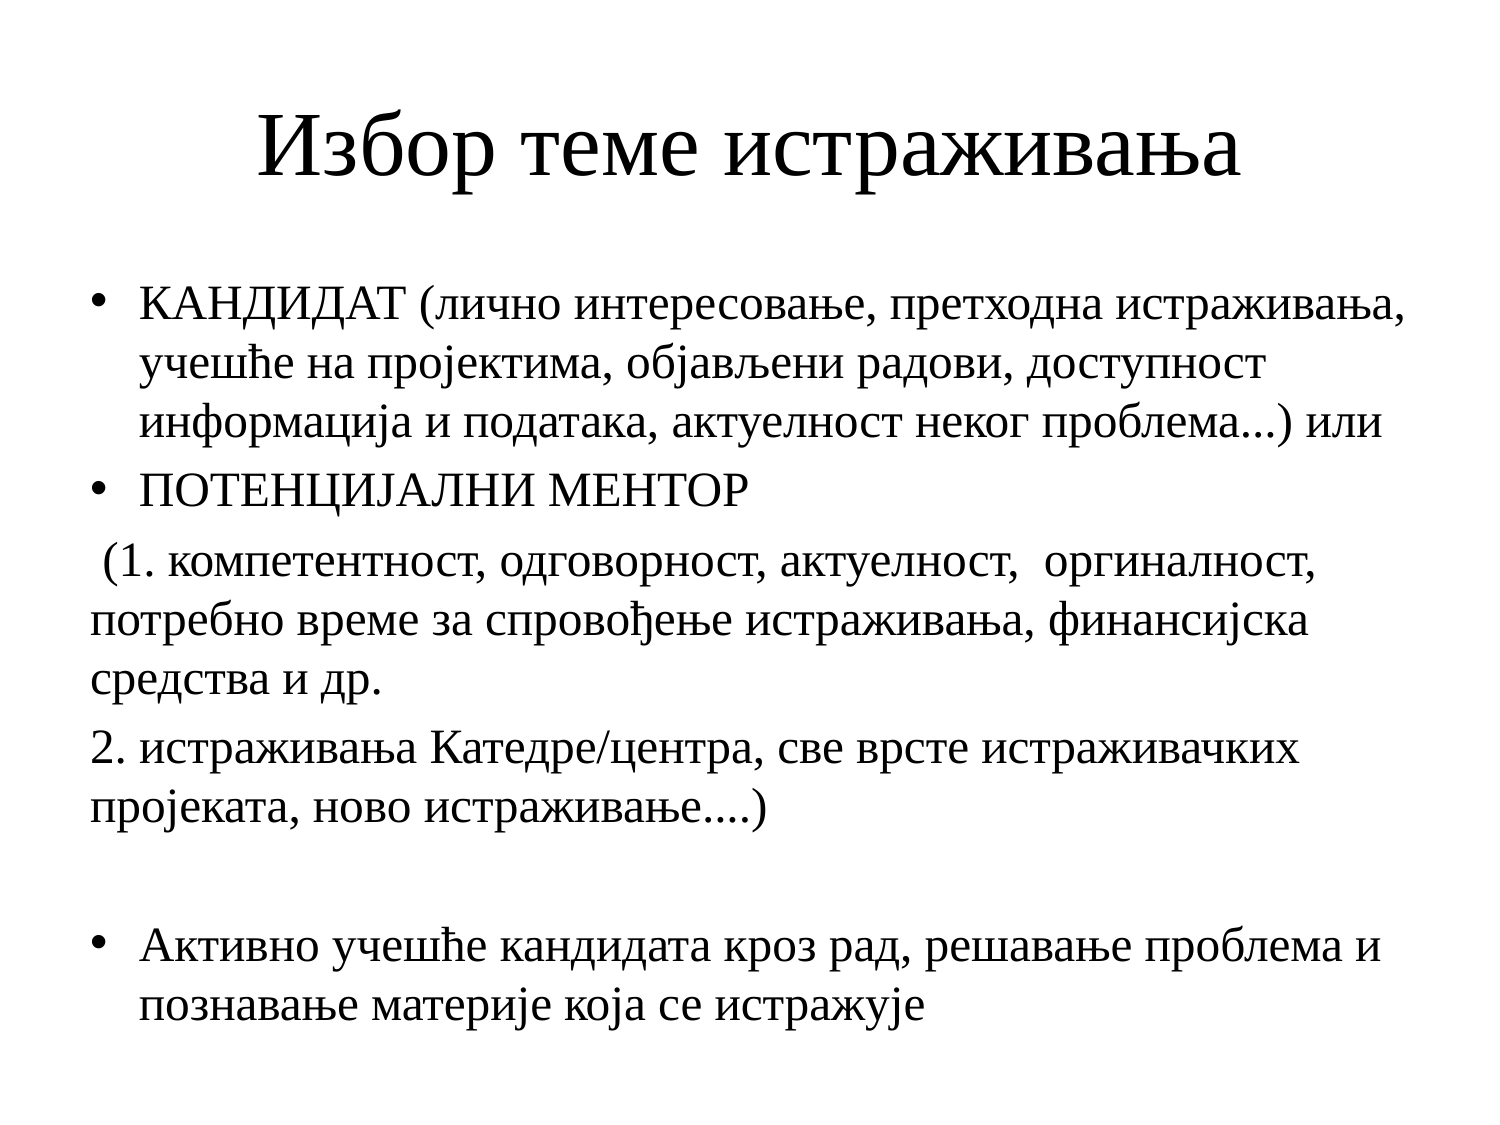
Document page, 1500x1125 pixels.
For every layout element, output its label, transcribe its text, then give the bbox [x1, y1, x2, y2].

list КАНДИДАТ (лично интересовање, претходна истраживања, учешће на пројектима, објављени радови, доступност информација и података, актуелност неког проблема...) или ПОТЕНЦИЈАЛНИ МЕНТОР (1. компетентност, одговорност, актуелност, оргиналност, потребно време за спровођење истраживања, финансијска средства и др. 2. истраживања Катедре/центра, све врсте истраживачких пројеката, ново истраживање....) Активно учешће кандидата кроз рад, решавање проблема и познавање материје која се истражује [75, 262, 1425, 1063]
title Избор теме истраживања [75, 45, 1425, 233]
